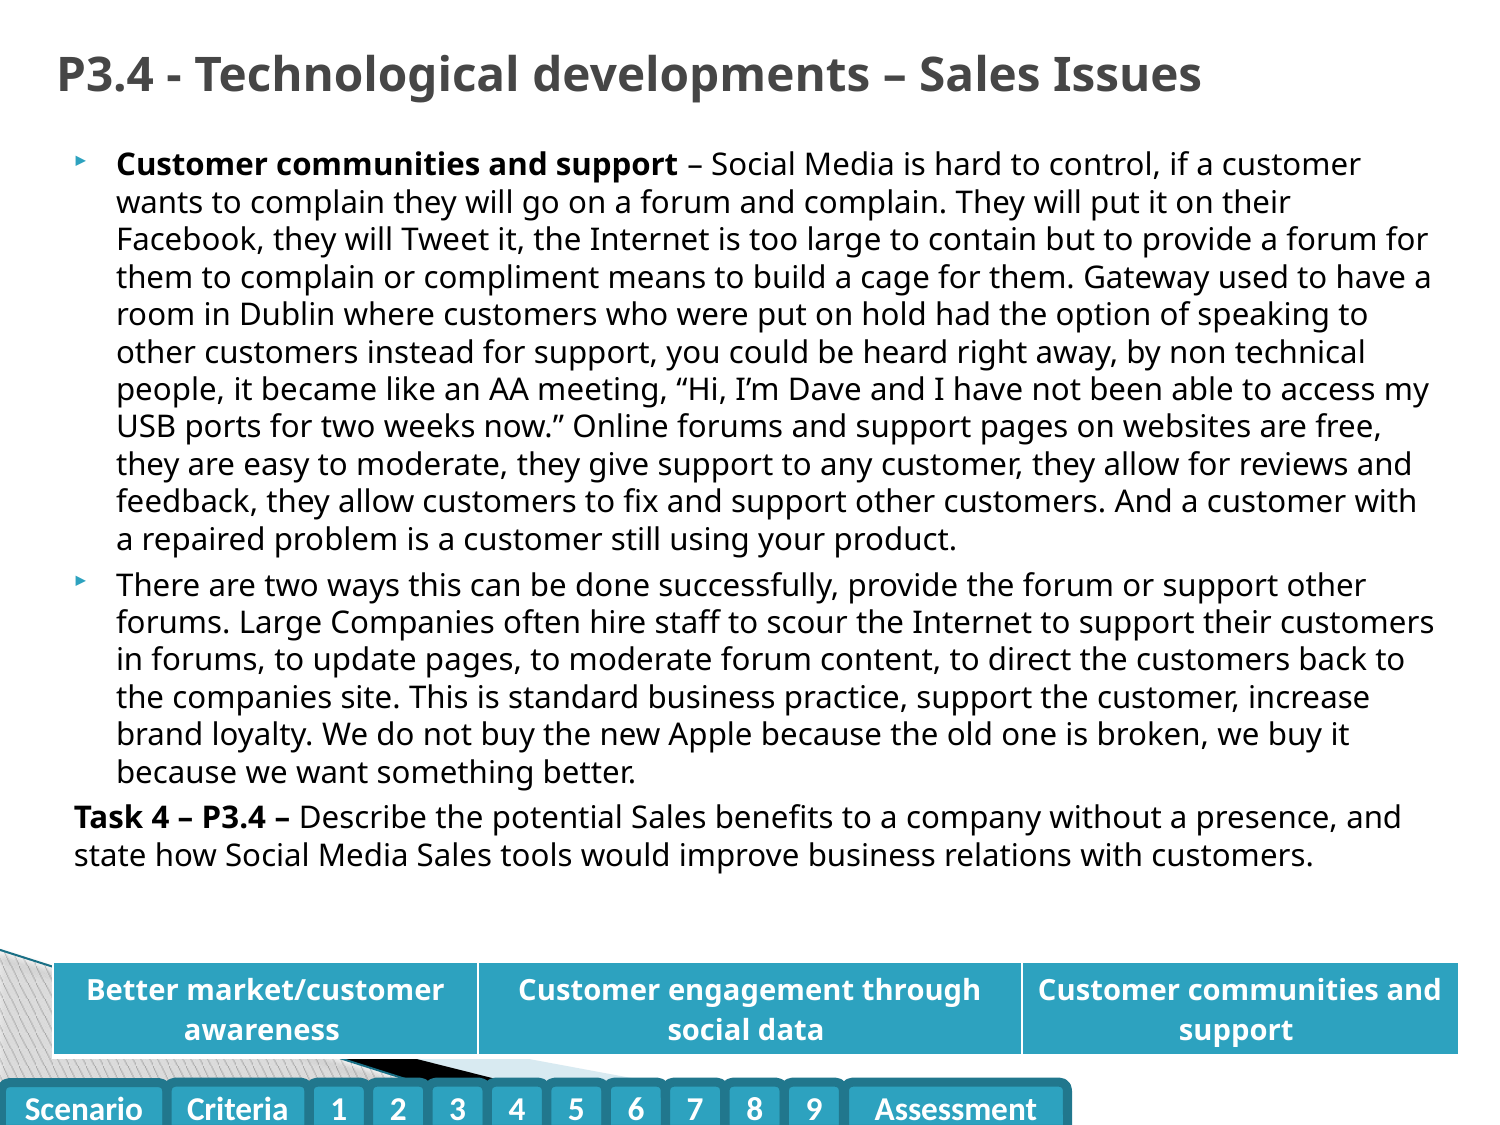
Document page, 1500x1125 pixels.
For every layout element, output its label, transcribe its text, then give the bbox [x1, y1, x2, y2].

list Customer communities and support – Social Media is hard to control, if a customer wants to complain they will go on a forum and complain. They will put it on their Facebook, they will Tweet it, the Internet is too large to contain but to provide a forum for them to complain or compliment means to build a cage for them. Gateway used to have a room in Dublin where customers who were put on hold had the option of speaking to other customers instead for support, you could be heard right away, by non technical people, it became like an AA meeting, “Hi, I’m Dave and I have not been able to access my USB ports for two weeks now.” Online forums and support pages on websites are free, they are easy to moderate, they give support to any customer, they allow for reviews and feedback, they allow customers to fix and support other customers. And a customer with a repaired problem is a customer still using your product. There are two ways this can be done successfully, provide the forum or support other forums. Large Companies often hire staff to scour the Internet to support their customers in forums, to update pages, to moderate forum content, to direct the customers back to the companies site. This is standard business practice, support the customer, increase brand loyalty. We do not buy the new Apple because the old one is broken, we buy it because we want something better. Task 4 – P3.4 – Describe the potential Sales benefits to a company without a presence, and state how Social Media Sales tools would improve business relations with customers. [41, 137, 1460, 1035]
table_header Customer communities and support [1023, 963, 1458, 1054]
title P3.4 - Technological developments – Sales Issues [41, 18, 1459, 126]
table_header Better market/customer awareness [54, 963, 477, 1054]
table_header Customer engagement through social data [479, 963, 1021, 1054]
